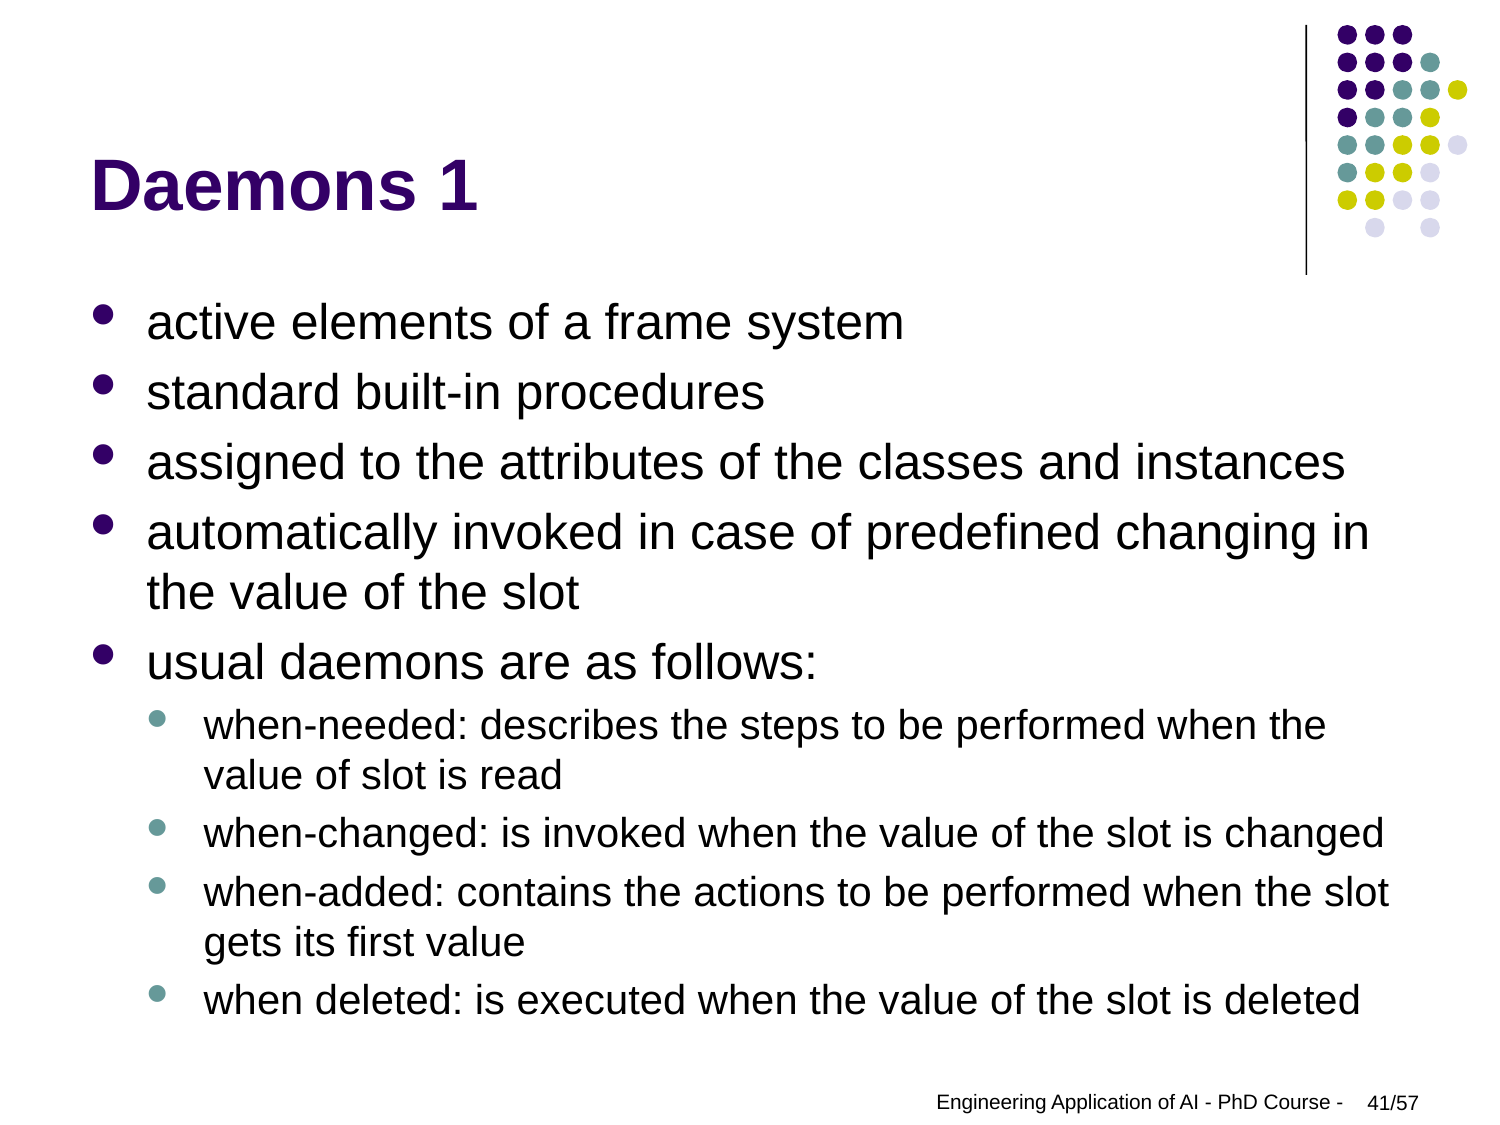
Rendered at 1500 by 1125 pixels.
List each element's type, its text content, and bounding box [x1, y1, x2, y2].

list active elements of a frame system standard built-in procedures assigned to the attributes of the classes and instances automatically invoked in case of predefined changing in the value of the slot usual daemons are as follows: when-needed: describes the steps to be performed when the value of slot is read when-changed: is invoked when the value of the slot is changed when-added: contains the actions to be performed when the slot gets its first value when deleted: is executed when the value of the slot is deleted [74, 281, 1426, 1006]
footer Engineering Application of AI - PhD Course - [855, 1080, 1365, 1125]
slide_number 41/57 [1352, 1082, 1448, 1125]
title Daemons 1 [74, 19, 1313, 233]
